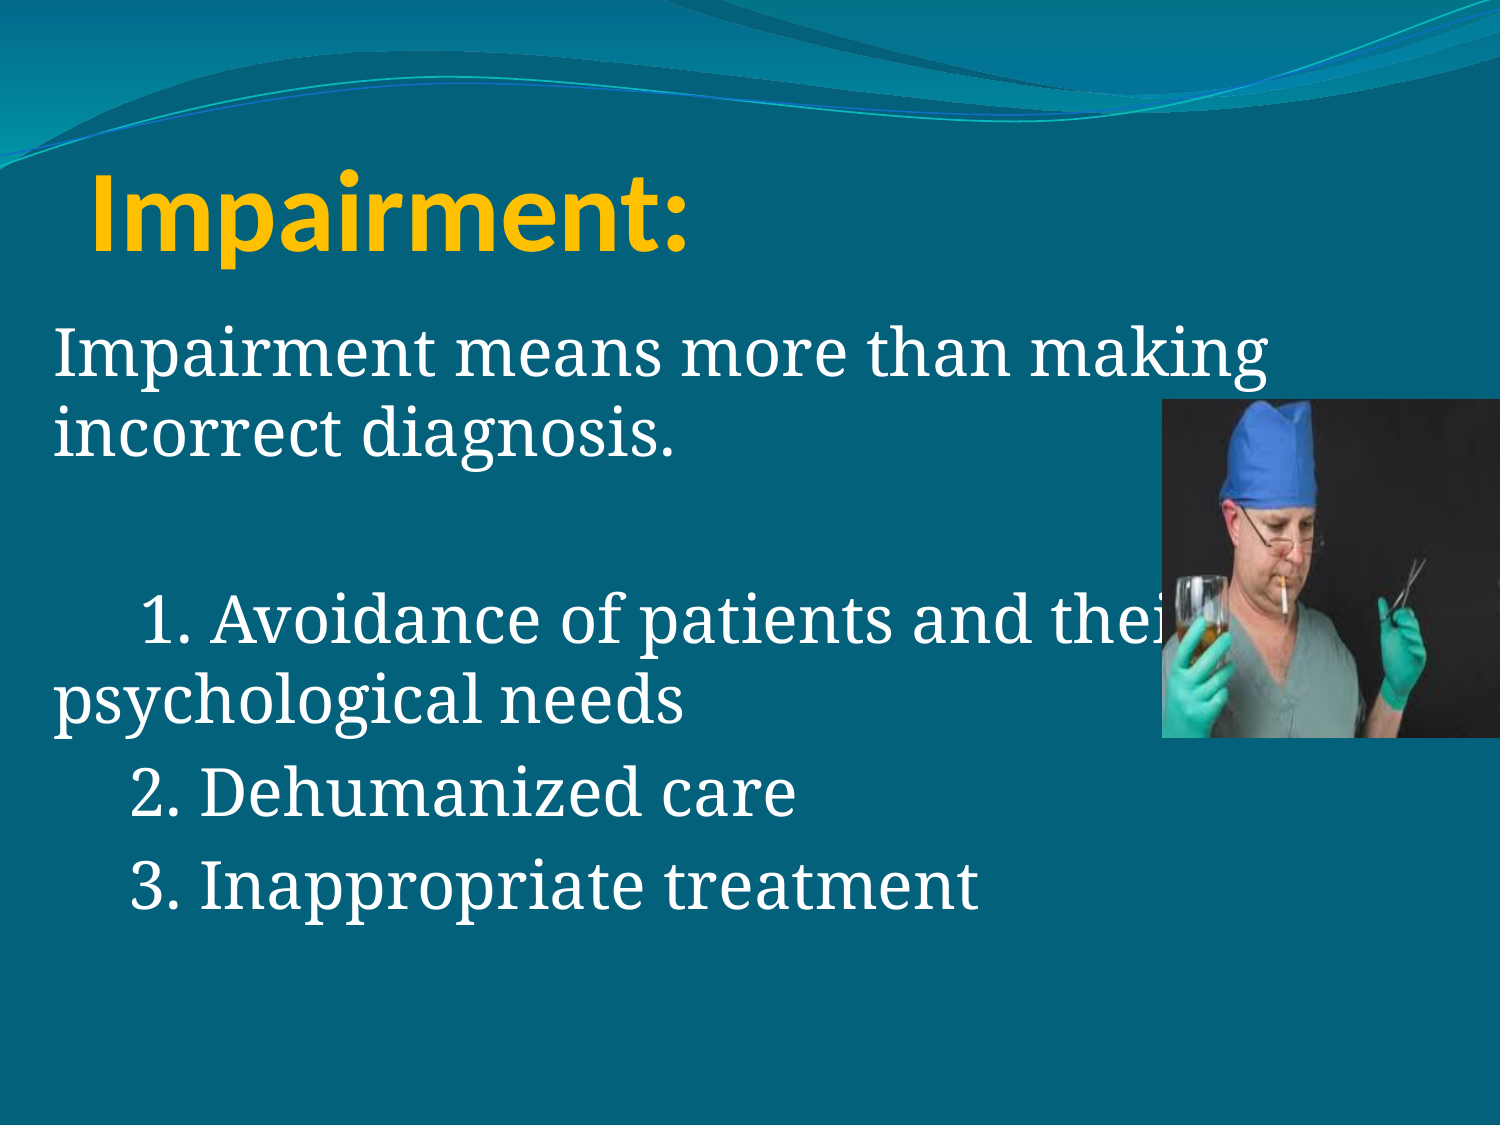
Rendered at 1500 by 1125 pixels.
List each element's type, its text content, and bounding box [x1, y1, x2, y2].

title Impairment: [88, 127, 1412, 275]
subtitle Impairment means more than making incorrect diagnosis. 1. Avoidance of patients and their psychological needs 2. Dehumanized care 3. Inappropriate treatment [53, 302, 1447, 1125]
picture [1162, 400, 1500, 737]
